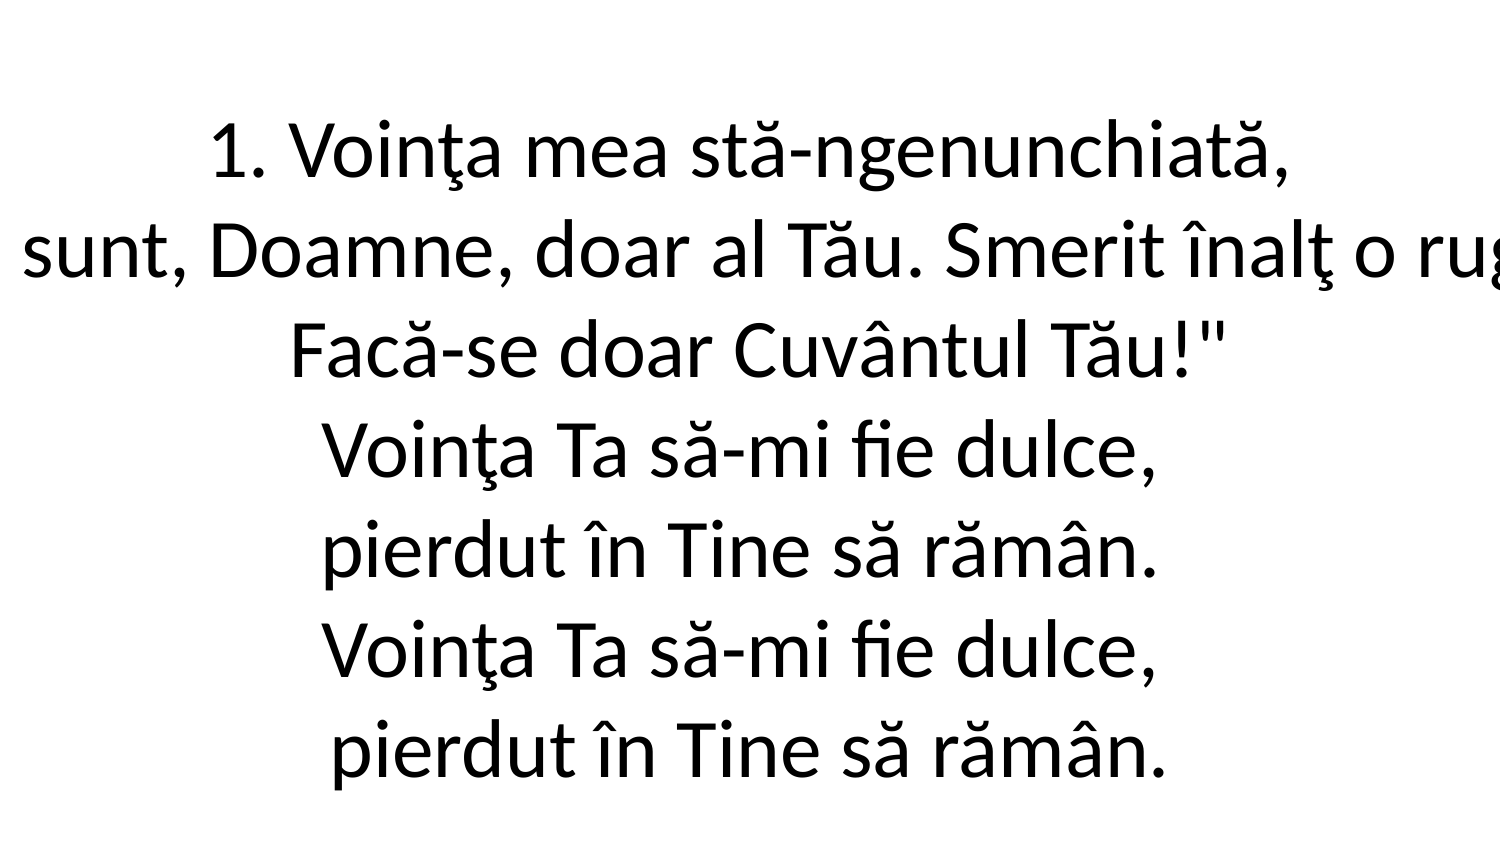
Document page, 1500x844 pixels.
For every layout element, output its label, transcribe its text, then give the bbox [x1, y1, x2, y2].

text_box 1. Voinţa mea stă-ngenunchiată, de-acum sunt, Doamne, doar al Tău. Smerit înalţ o rugăciune: Facă-se doar Cuvântul Tău!" Voinţa Ta să-mi fie dulce, pierdut în Tine să rămân. Voinţa Ta să-mi fie dulce, pierdut în Tine să rămân. [0, 42, 1500, 802]
